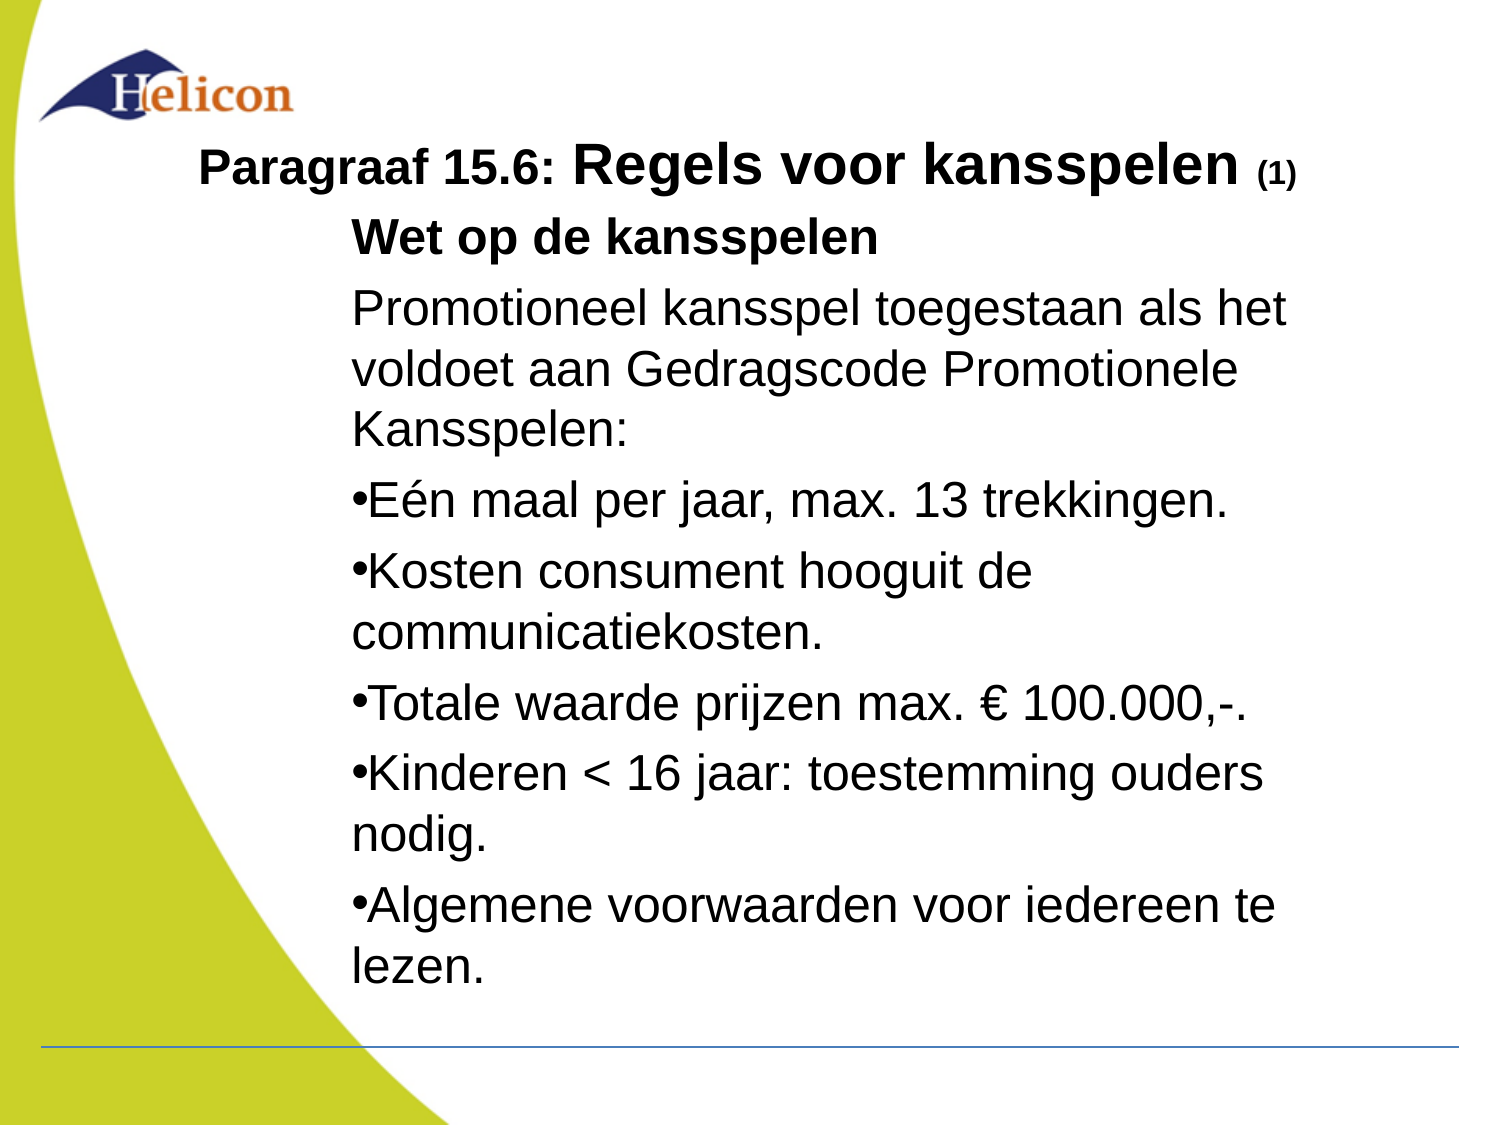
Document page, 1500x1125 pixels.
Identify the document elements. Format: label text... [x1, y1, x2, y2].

picture [0, 0, 1500, 1125]
title Paragraaf 15.6: Regels voor kansspelen (1) [183, 67, 1500, 255]
list Wet op de kansspelen Promotioneel kansspel toegestaan als het voldoet aan Gedragscode Promotionele Kansspelen: Eén maal per jaar, max. 13 trekkingen. Kosten consument hooguit de communicatiekosten. Totale waarde prijzen max. € 100.000,-. Kinderen < 16 jaar: toestemming ouders nodig. Algemene voorwaarden voor iedereen te lezen. [336, 196, 1425, 1005]
